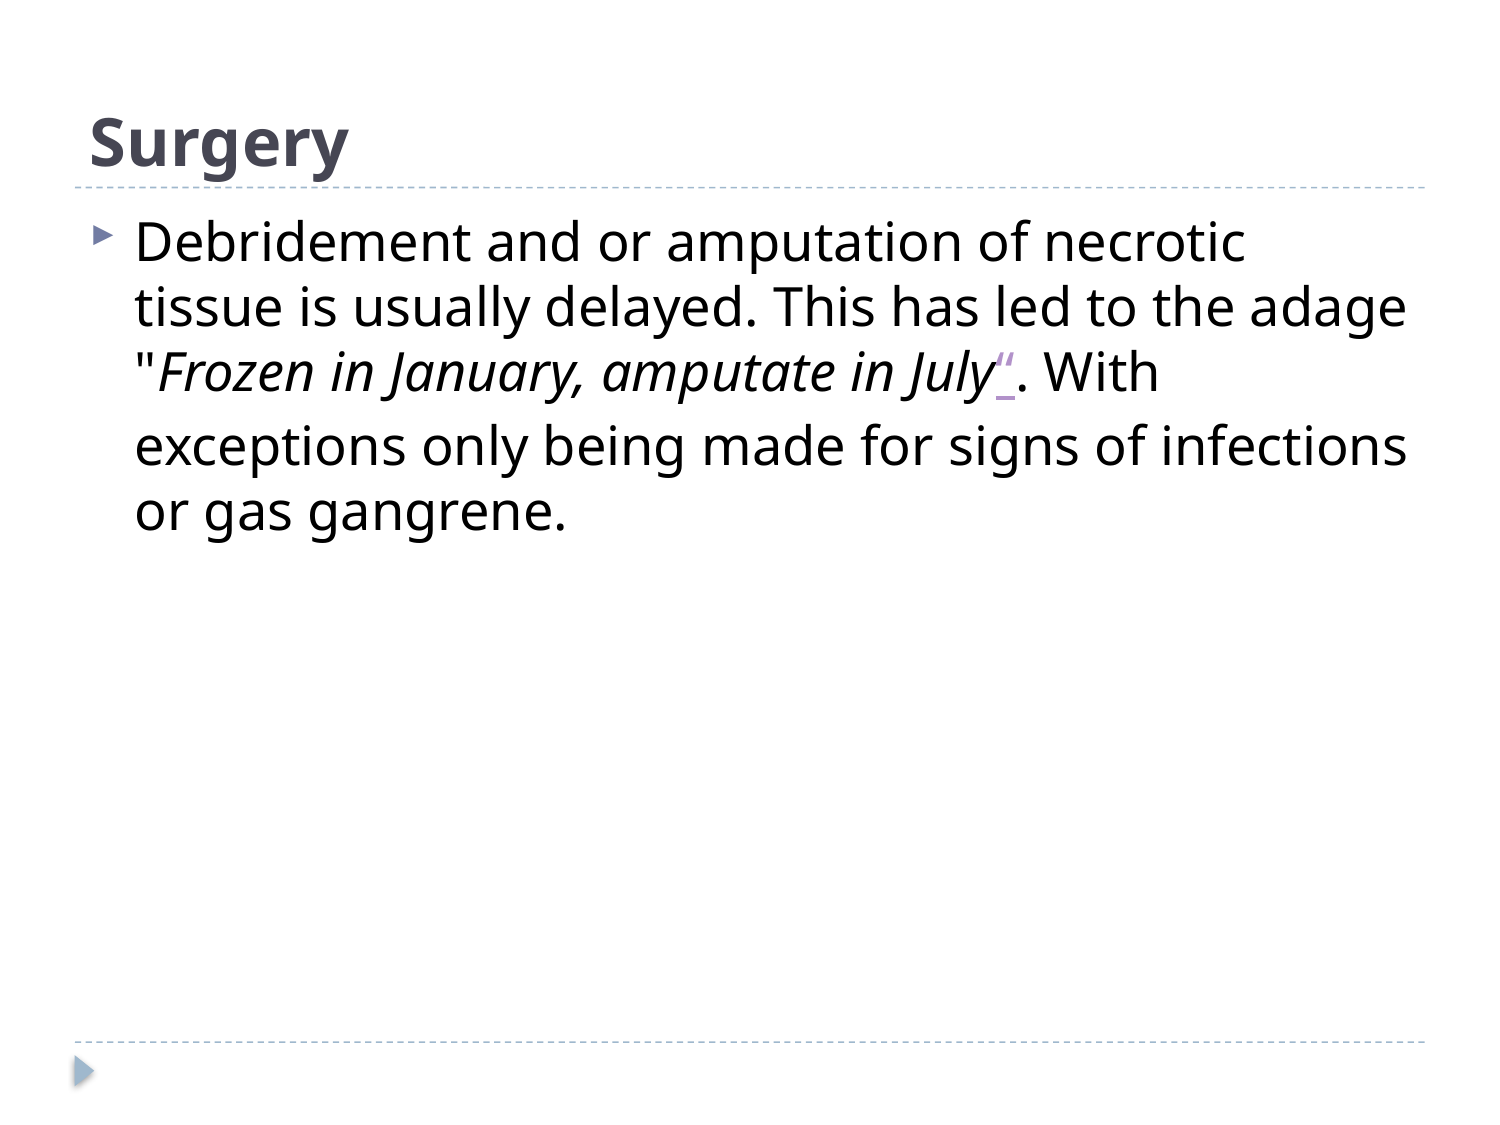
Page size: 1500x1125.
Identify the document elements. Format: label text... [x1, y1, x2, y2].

title Surgery [75, 24, 1425, 188]
list Debridement and or amputation of necrotic tissue is usually delayed. This has led to the adage "Frozen in January, amputate in July“. With exceptions only being made for signs of infections or gas gangrene. [75, 200, 1425, 1010]
